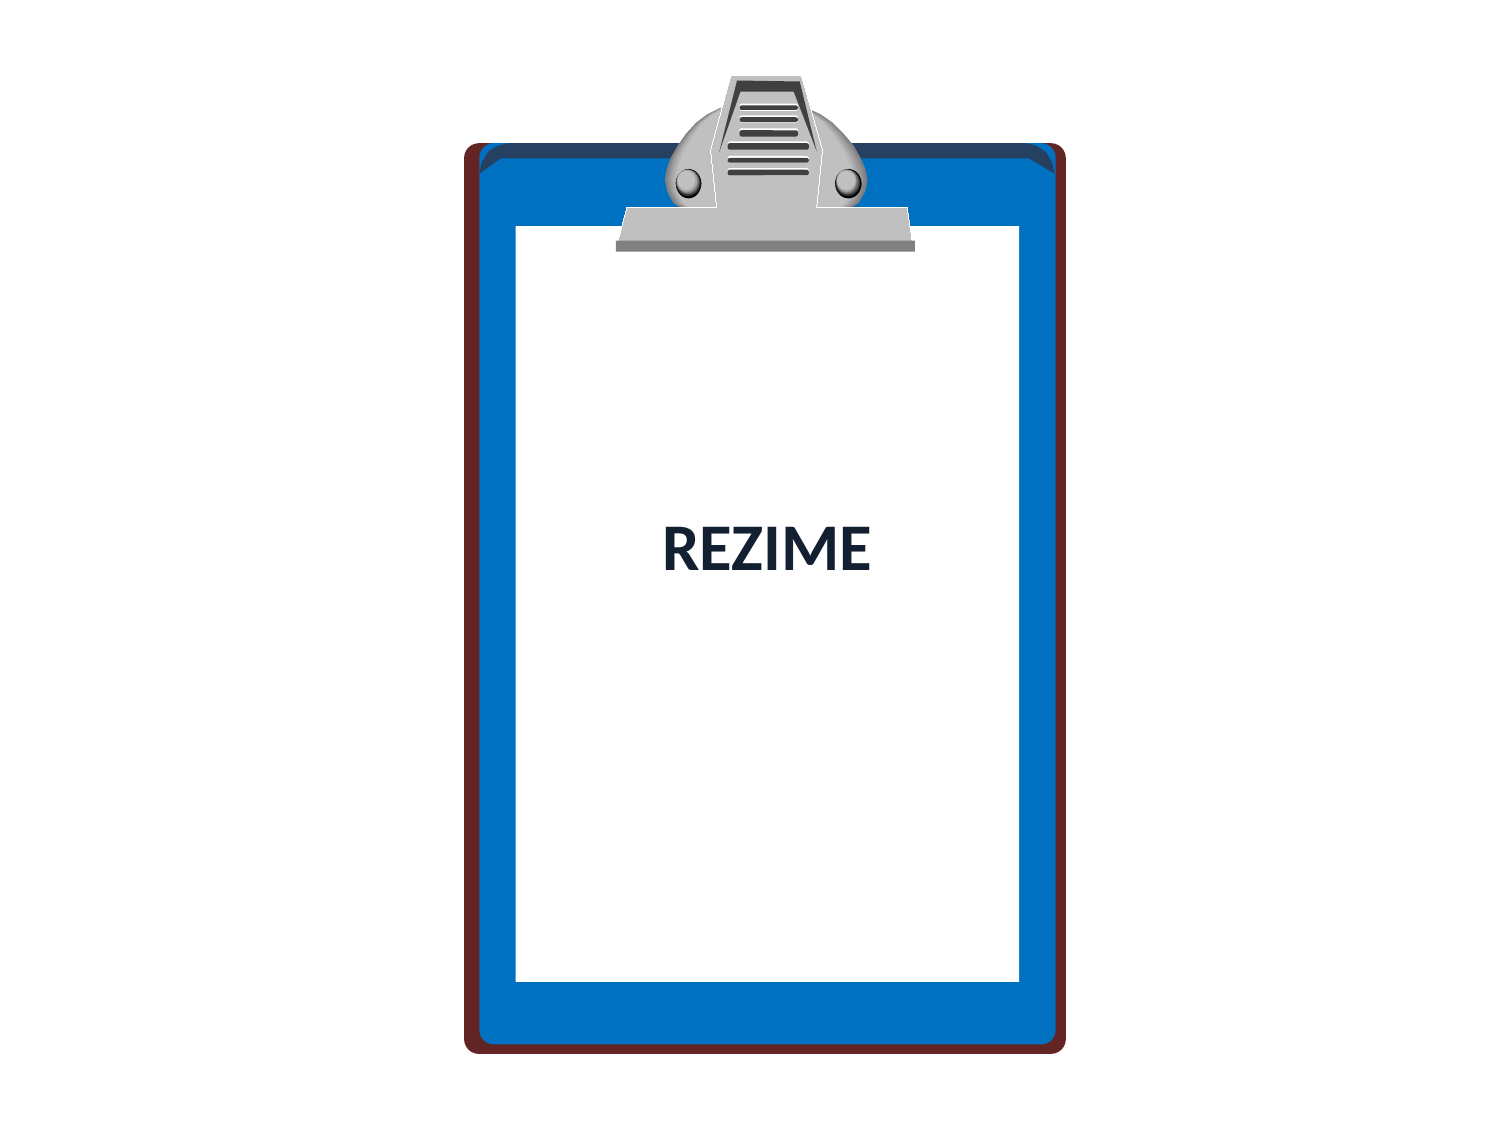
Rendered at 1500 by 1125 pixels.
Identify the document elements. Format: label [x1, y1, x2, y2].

text_box [463, 74, 1067, 1056]
